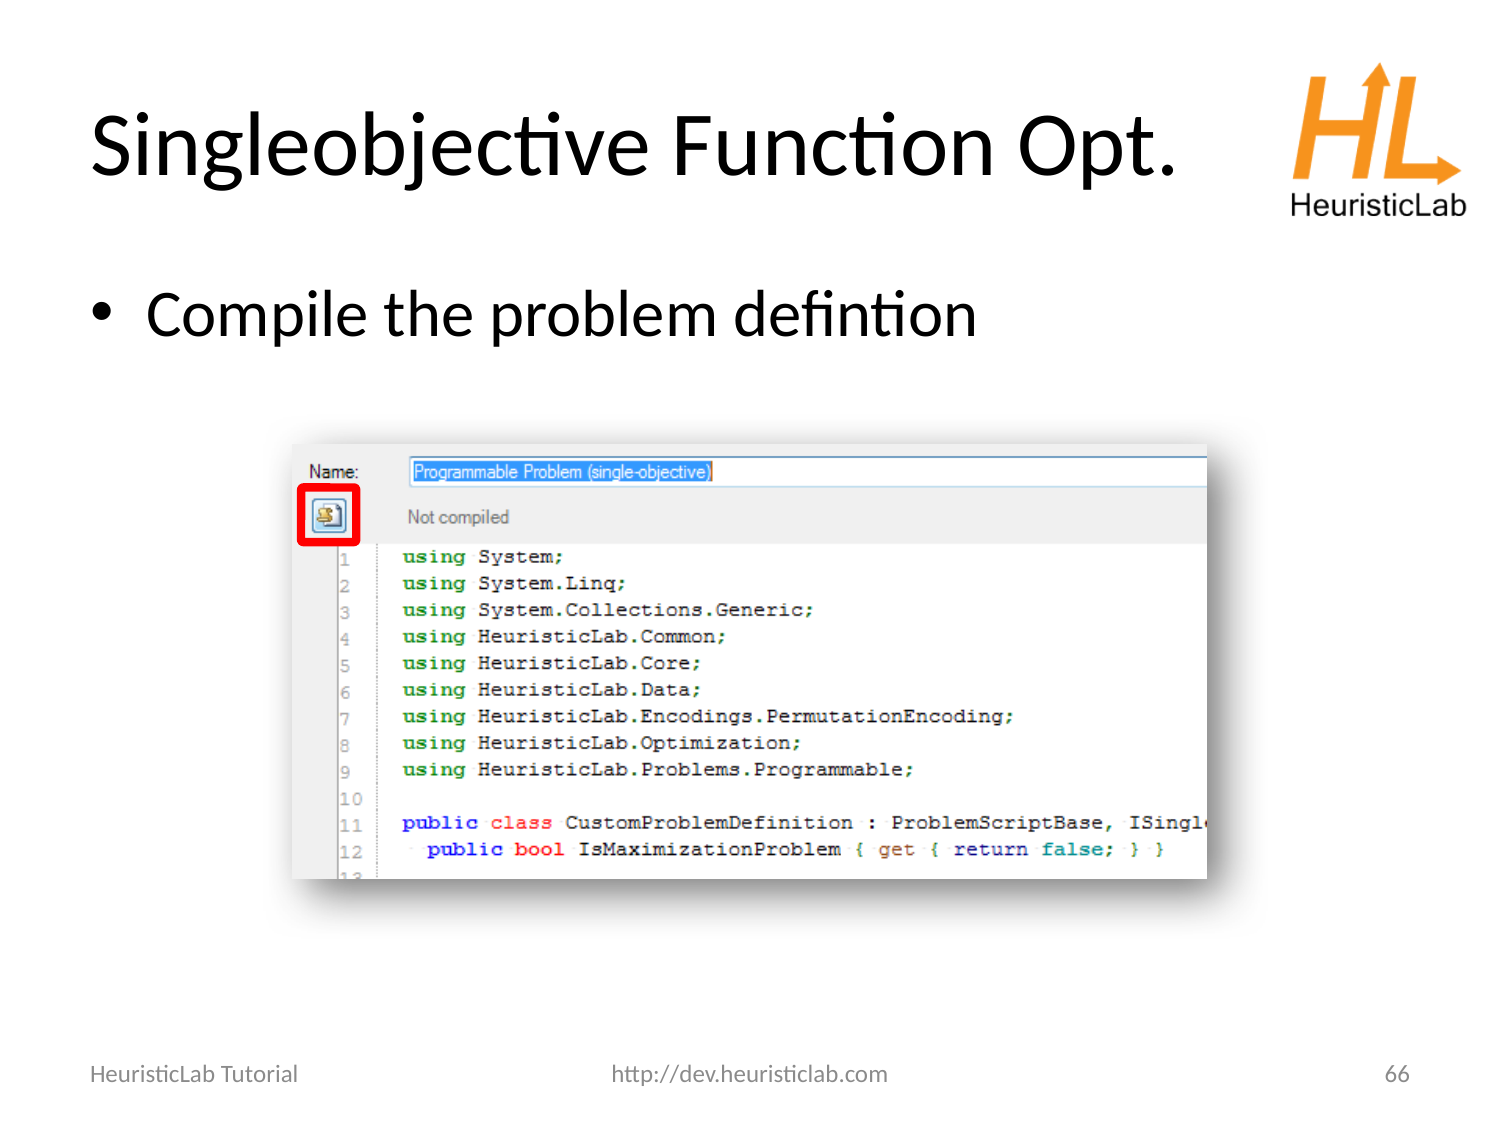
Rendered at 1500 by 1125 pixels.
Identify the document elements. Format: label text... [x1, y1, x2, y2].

picture [1281, 27, 1474, 244]
slide_number HeuristicLab Tutorial [75, 1042, 425, 1103]
list Compile the problem defintion [75, 262, 1425, 1005]
picture [292, 444, 1208, 879]
slide_number 66 [1074, 1042, 1425, 1103]
footer http://dev.heuristiclab.com [512, 1042, 988, 1103]
title Singleobjective Function Opt. [75, 45, 1282, 233]
